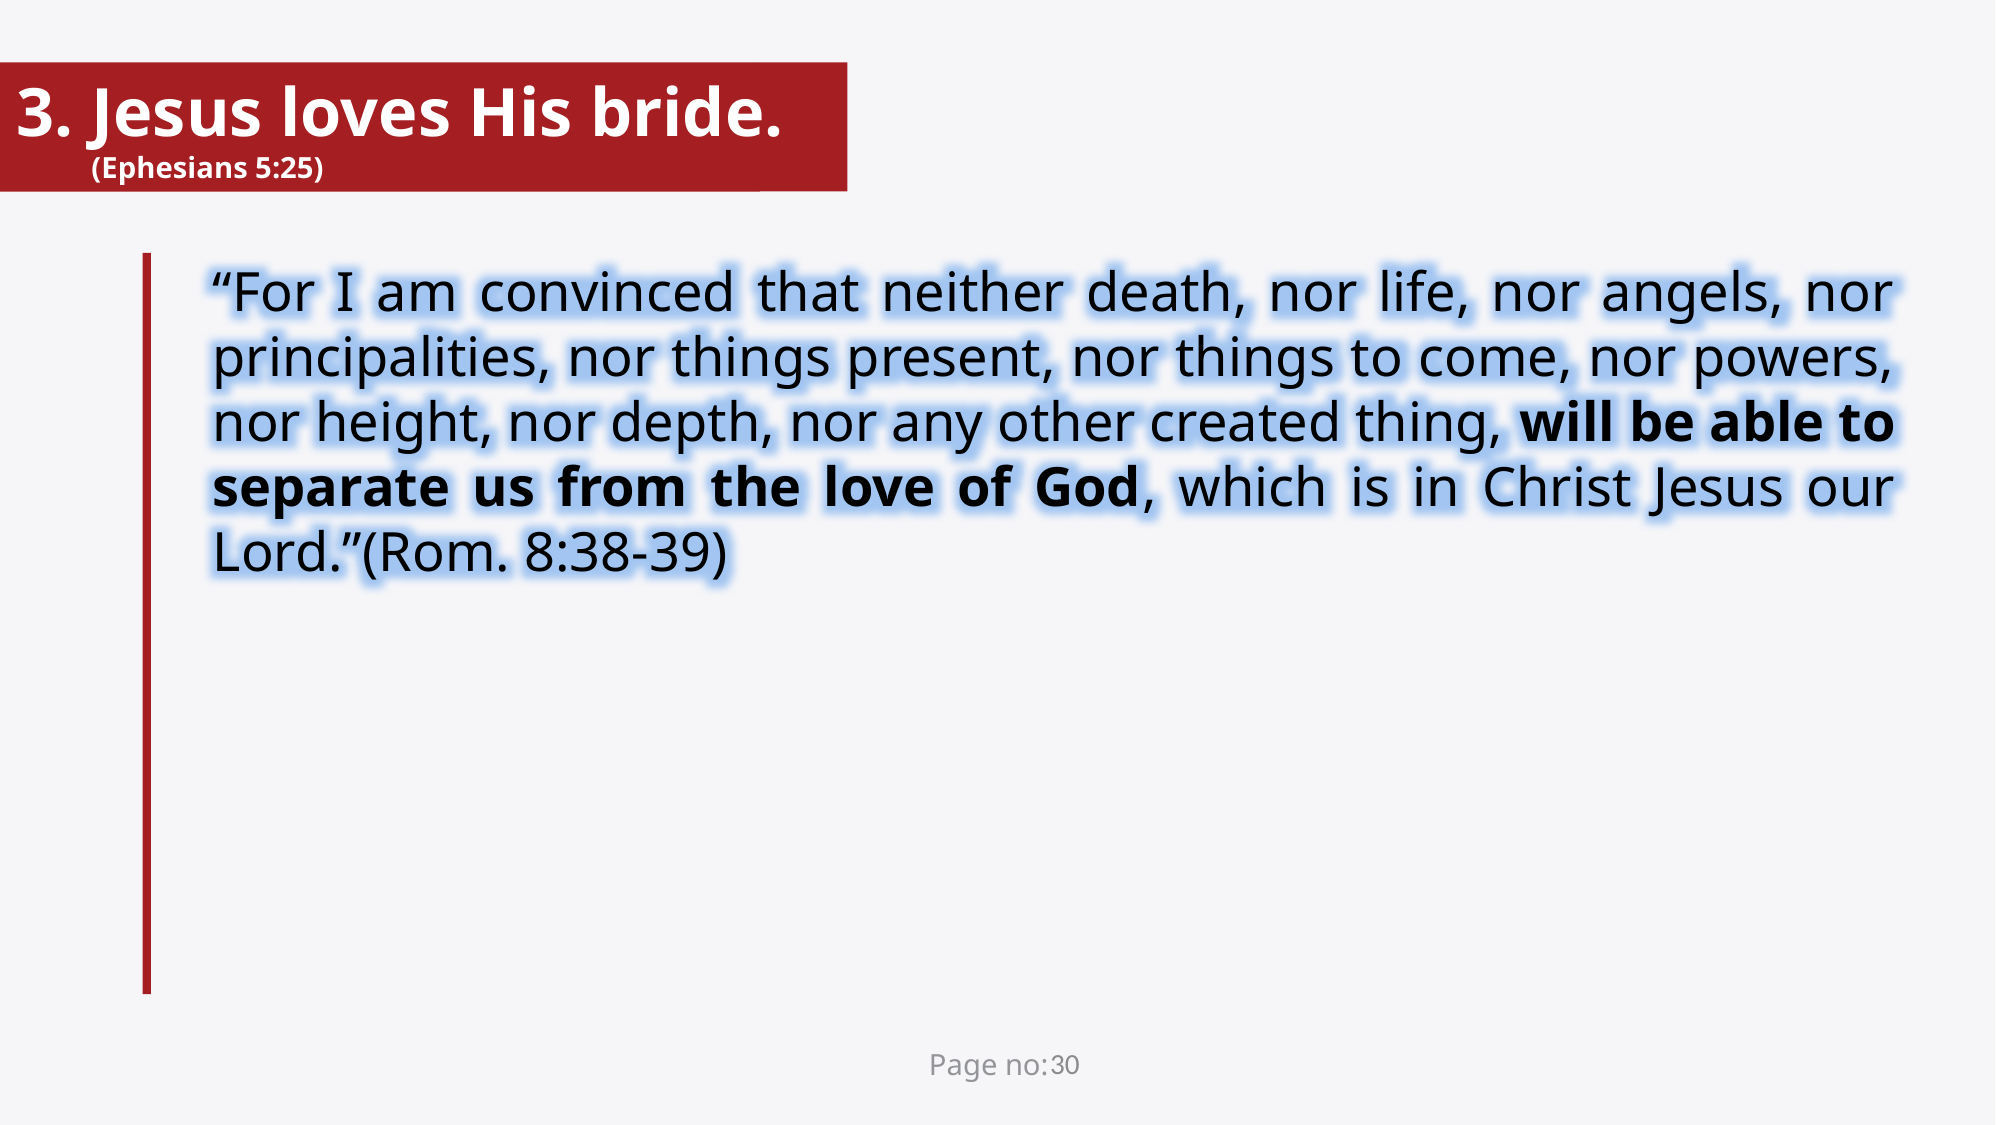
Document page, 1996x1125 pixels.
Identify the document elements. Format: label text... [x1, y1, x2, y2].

text_box “For I am convinced that neither death, nor life, nor angels, nor principalities, nor things present, nor things to come, nor powers, nor height, nor depth, nor any other created thing, will be able to separate us from the love of God, which is in Christ Jesus our Lord.” (Rom. 8:38-39) [198, 249, 1911, 590]
text_box [758, 60, 850, 193]
